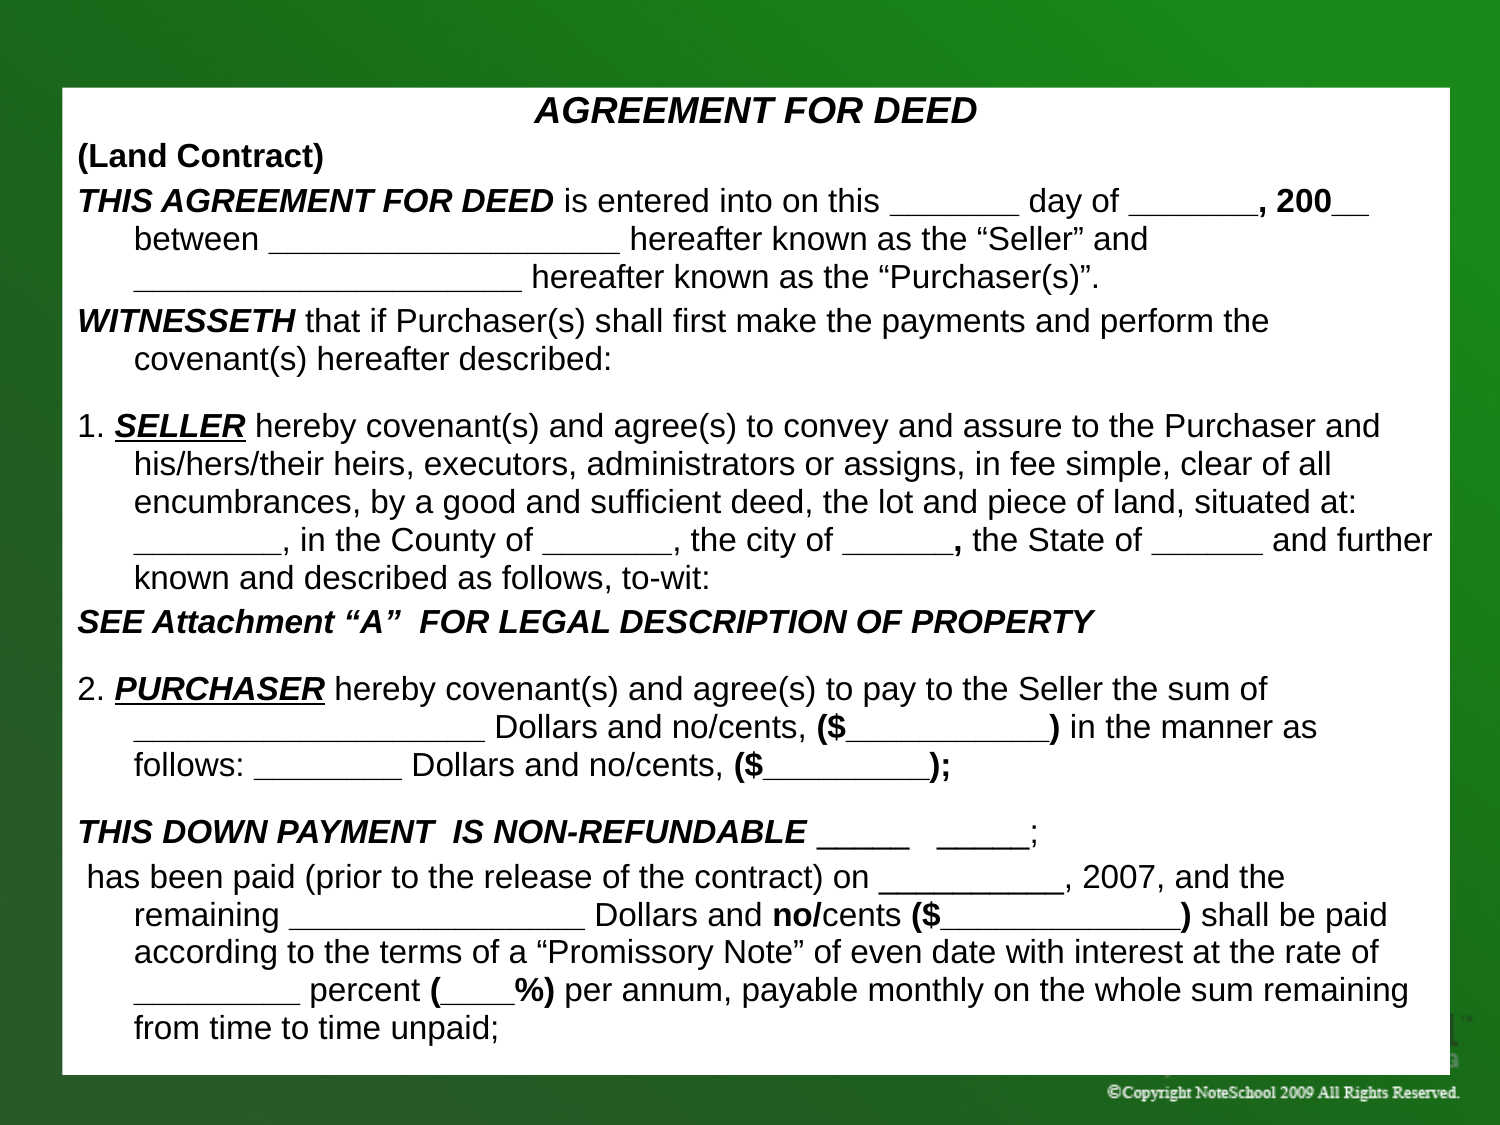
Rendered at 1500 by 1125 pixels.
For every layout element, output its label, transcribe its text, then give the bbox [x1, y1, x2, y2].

picture [0, 0, 1500, 1125]
list AGREEMENT FOR DEED (Land Contract) THIS AGREEMENT FOR DEED is entered into on this _______ day of _______, 200__ between ___________________ hereafter known as the “Seller” and _____________________ hereafter known as the “Purchaser(s)”. WITNESSETH that if Purchaser(s) shall first make the payments and perform the covenant(s) hereafter described: 1. SELLER hereby covenant(s) and agree(s) to convey and assure to the Purchaser and his/hers/their heirs, executors, administrators or assigns, in fee simple, clear of all encumbrances, by a good and sufficient deed, the lot and piece of land, situated at: ________, in the County of _______, the city of ______, the State of ______ and further known and described as follows, to-wit: SEE Attachment “A” FOR LEGAL DESCRIPTION OF PROPERTY 2. PURCHASER hereby covenant(s) and agree(s) to pay to the Seller the sum of ___________________ Dollars and no/cents, ($___________) in the manner as follows: ________ Dollars and no/cents, ($_________); THIS DOWN PAYMENT IS NON-REFUNDABLE _____ _____; has been paid (prior to the release of the contract) on __________, 2007, and the remaining ________________ Dollars and no/cents ($_____________) shall be paid according to the terms of a “Promissory Note” of even date with interest at the rate of _________ percent (____%) per annum, payable monthly on the whole sum remaining from time to time unpaid; [62, 87, 1451, 1076]
